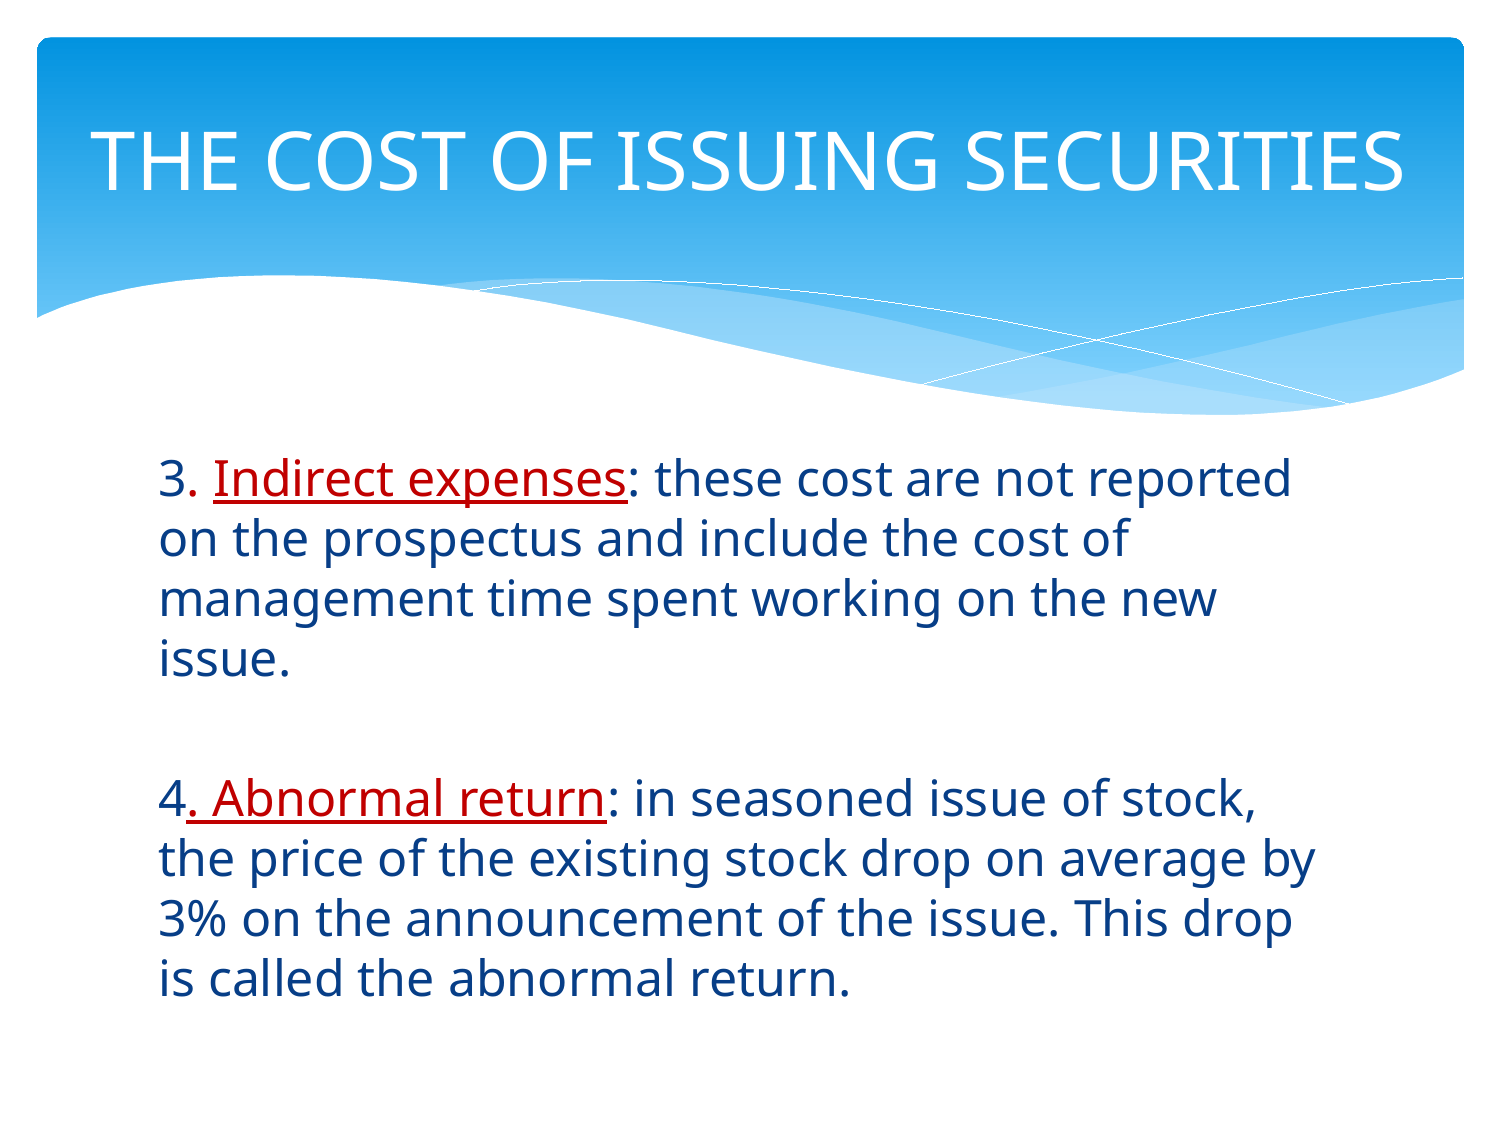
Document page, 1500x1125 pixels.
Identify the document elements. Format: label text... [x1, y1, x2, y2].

list 3. Indirect expenses: these cost are not reported on the prospectus and include the cost of management time spent working on the new issue. 4. Abnormal return: in seasoned issue of stock, the price of the existing stock drop on average by 3% on the announcement of the issue. This drop is called the abnormal return. [143, 438, 1359, 1005]
title THE COST OF ISSUING SECURITIES [75, 55, 1425, 261]
